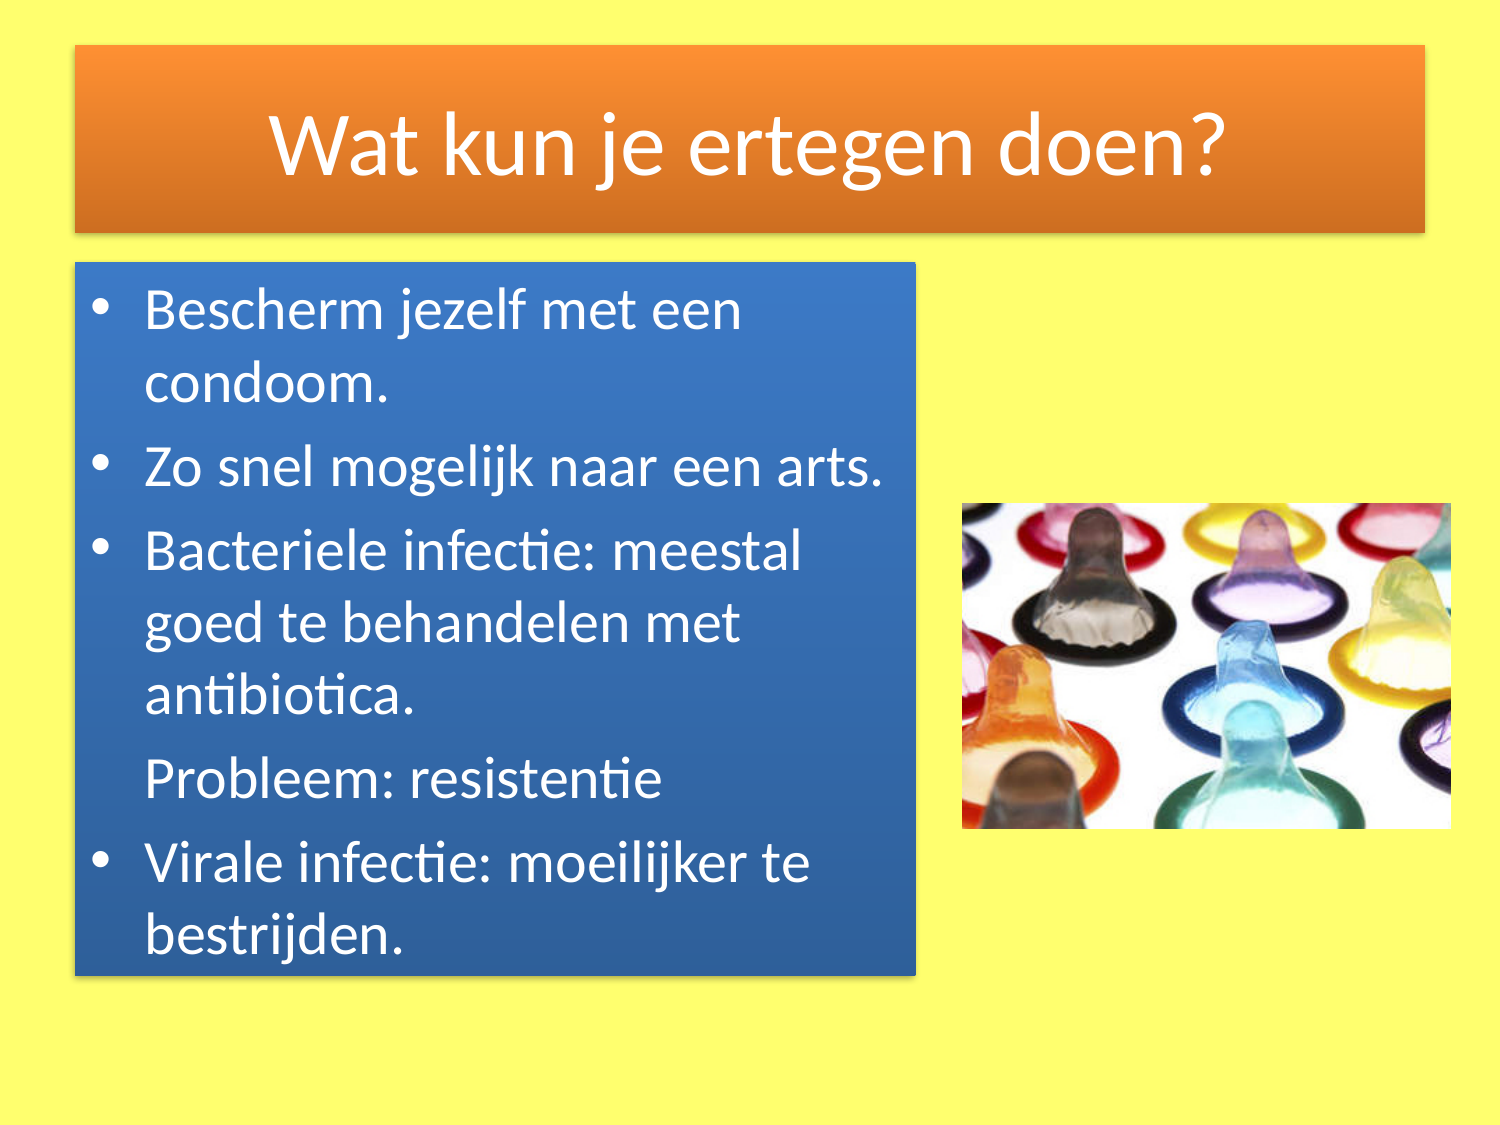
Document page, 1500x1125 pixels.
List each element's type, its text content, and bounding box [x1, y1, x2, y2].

list Bescherm jezelf met een condoom. Zo snel mogelijk naar een arts. Bacteriele infectie: meestal goed te behandelen met antibiotica. Probleem: resistentie Virale infectie: moeilijker te bestrijden. [75, 262, 916, 976]
picture [962, 503, 1451, 829]
title Wat kun je ertegen doen? [75, 45, 1425, 233]
